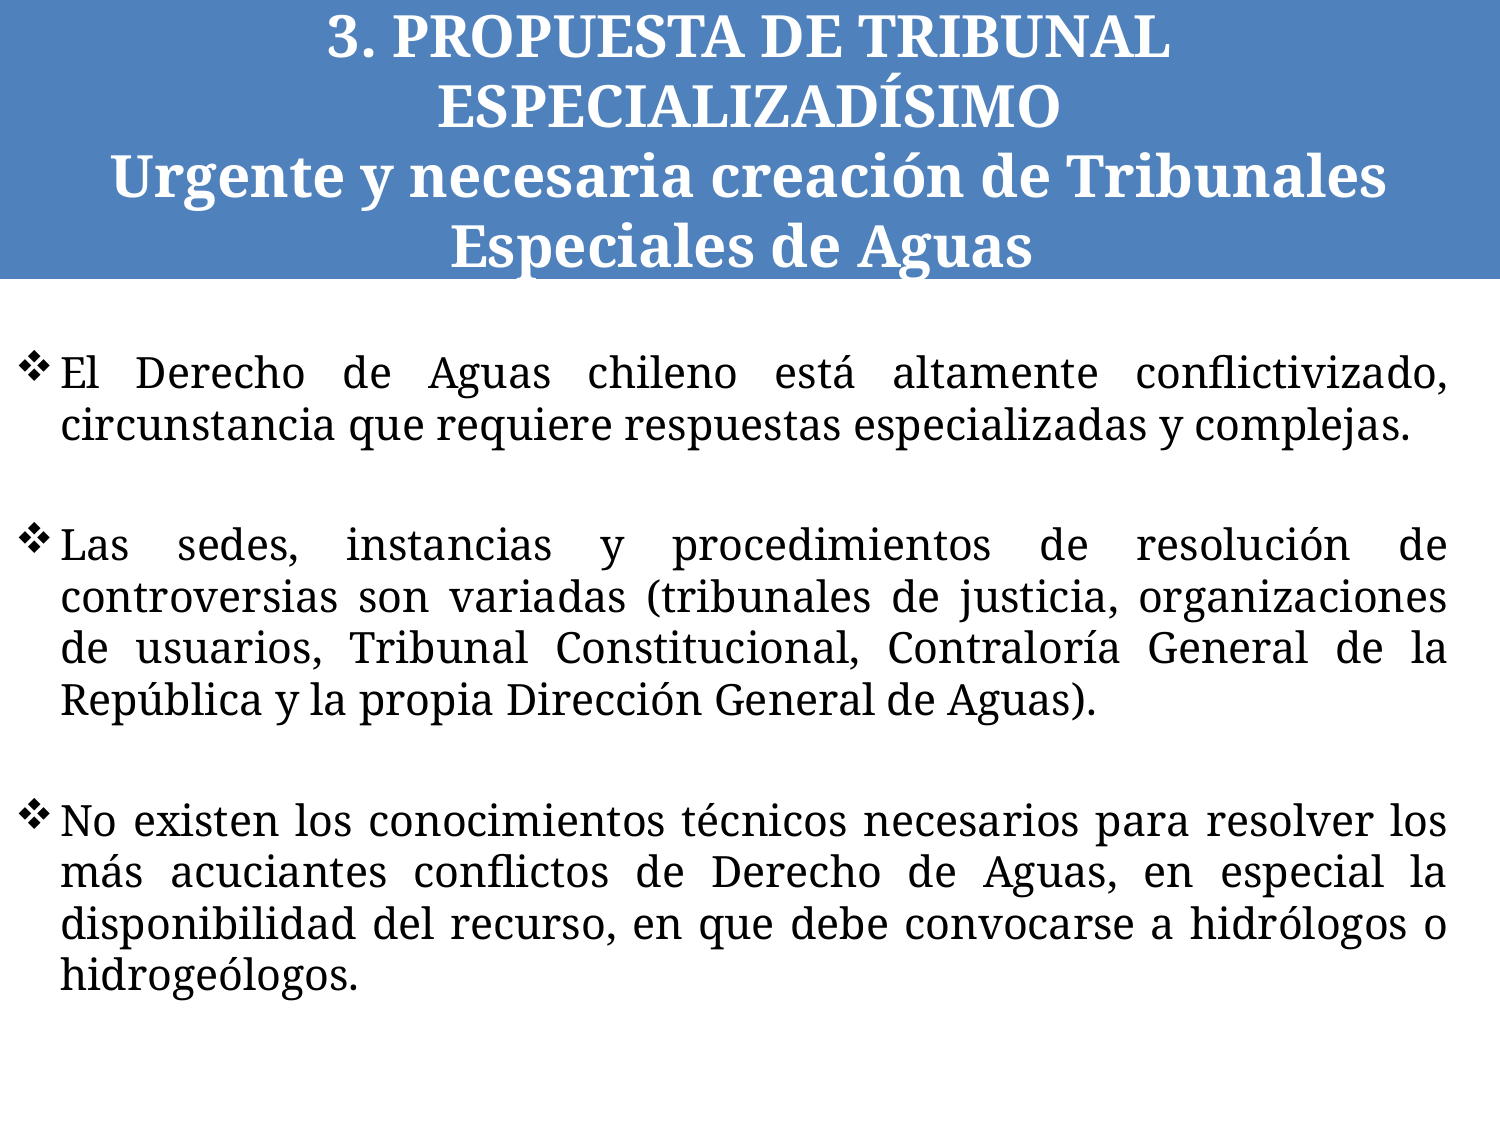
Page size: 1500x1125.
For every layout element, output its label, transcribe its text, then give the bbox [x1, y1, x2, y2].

title 3. PROPUESTA DE TRIBUNAL ESPECIALIZADÍSIMO Urgente y necesaria creación de Tribunales Especiales de Aguas [0, 0, 1500, 279]
list El Derecho de Aguas chileno está altamente conflictivizado, circunstancia que requiere respuestas especializadas y complejas. Las sedes, instancias y procedimientos de resolución de controversias son variadas (tribunales de justicia, organizaciones de usuarios, Tribunal Constitucional, Contraloría General de la República y la propia Dirección General de Aguas). No existen los conocimientos técnicos necesarios para resolver los más acuciantes conflictos de Derecho de Aguas, en especial la disponibilidad del recurso, en que debe convocarse a hidrólogos o hidrogeólogos. [0, 338, 1465, 1081]
